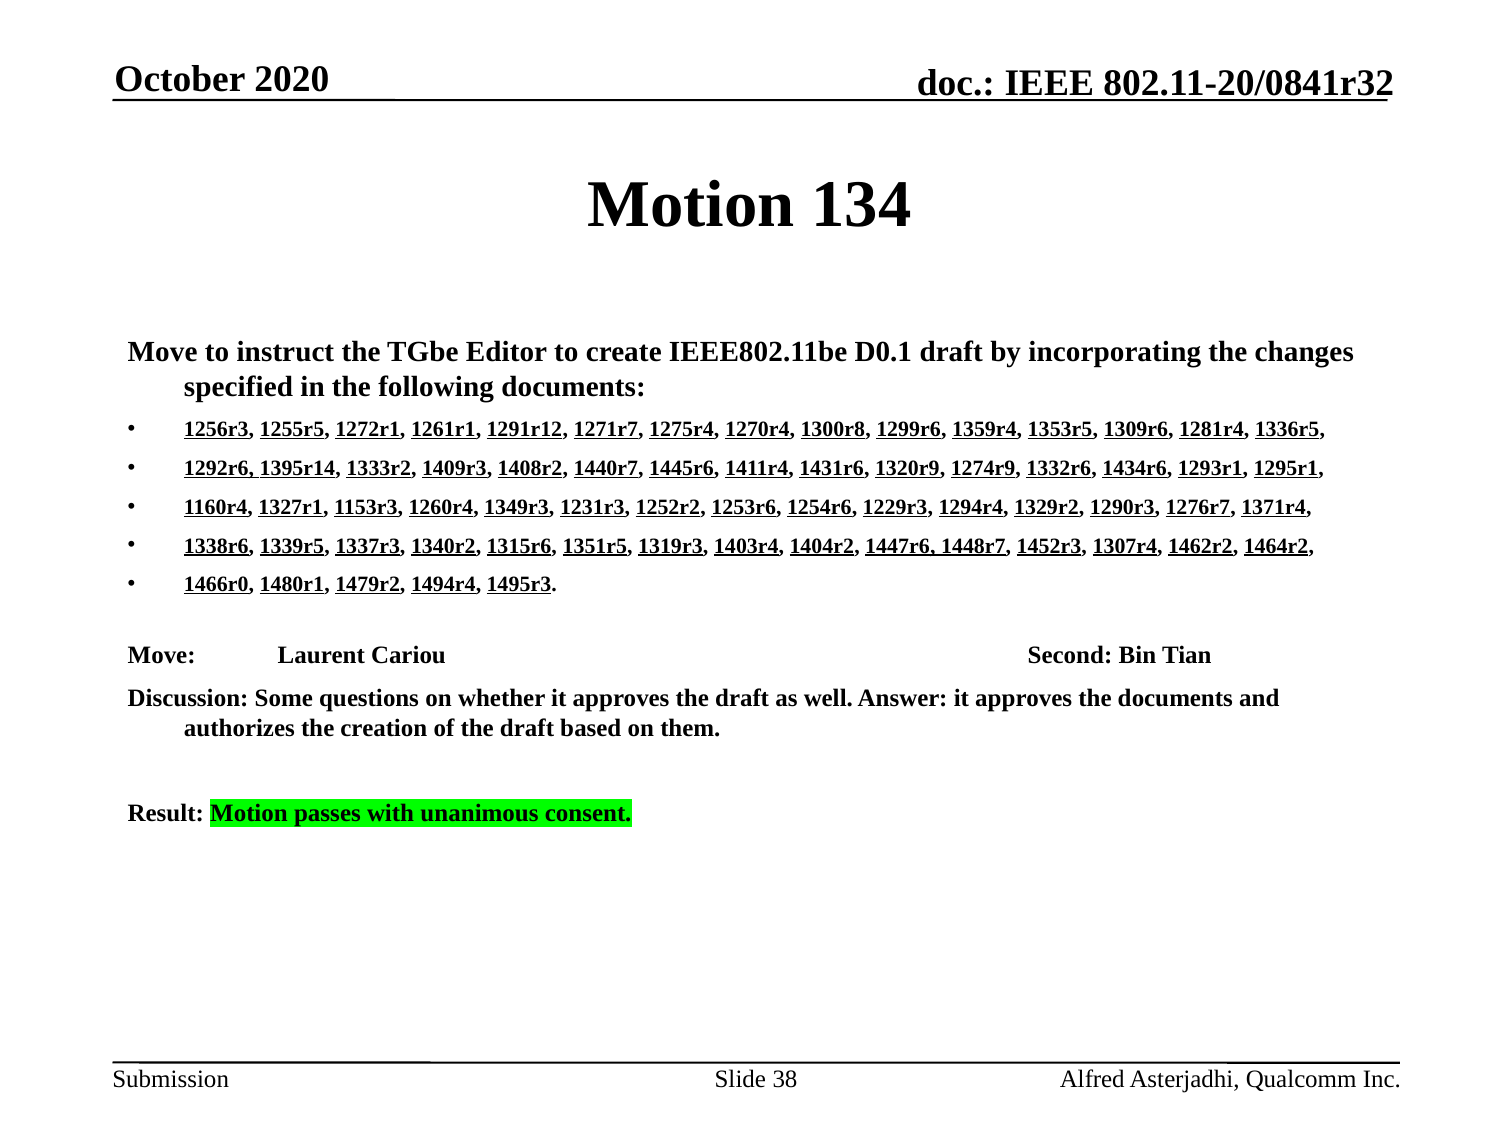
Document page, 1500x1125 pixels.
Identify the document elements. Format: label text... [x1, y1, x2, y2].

slide_number Slide 38 [712, 1061, 800, 1123]
footer Alfred Asterjadhi, Qualcomm Inc. [878, 1061, 1402, 1093]
title Motion 134 [112, 112, 1388, 288]
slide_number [114, 54, 423, 100]
list Move to instruct the TGbe Editor to create IEEE802.11be D0.1 draft by incorporating the changes specified in the following documents: 1256r3, 1255r5, 1272r1, 1261r1, 1291r12, 1271r7, 1275r4, 1270r4, 1300r8, 1299r6, 1359r4, 1353r5, 1309r6, 1281r4, 1336r5, 1292r6, 1395r14, 1333r2, 1409r3, 1408r2, 1440r7, 1445r6, 1411r4, 1431r6, 1320r9, 1274r9, 1332r6, 1434r6, 1293r1, 1295r1, 1160r4, 1327r1, 1153r3, 1260r4, 1349r3, 1231r3, 1252r2, 1253r6, 1254r6, 1229r3, 1294r4, 1329r2, 1290r3, 1276r7, 1371r4, 1338r6, 1339r5, 1337r3, 1340r2, 1315r6, 1351r5, 1319r3, 1403r4, 1404r2, 1447r6, 1448r7, 1452r3, 1307r4, 1462r2, 1464r2, 1466r0, 1480r1, 1479r2, 1494r4, 1495r3. Move: Laurent Cariou Second: Bin Tian Discussion: Some questions on whether it approves the draft as well. Answer: it approves the documents and authorizes the creation of the draft based on them. Result: Motion passes with unanimous consent. [112, 324, 1388, 1063]
